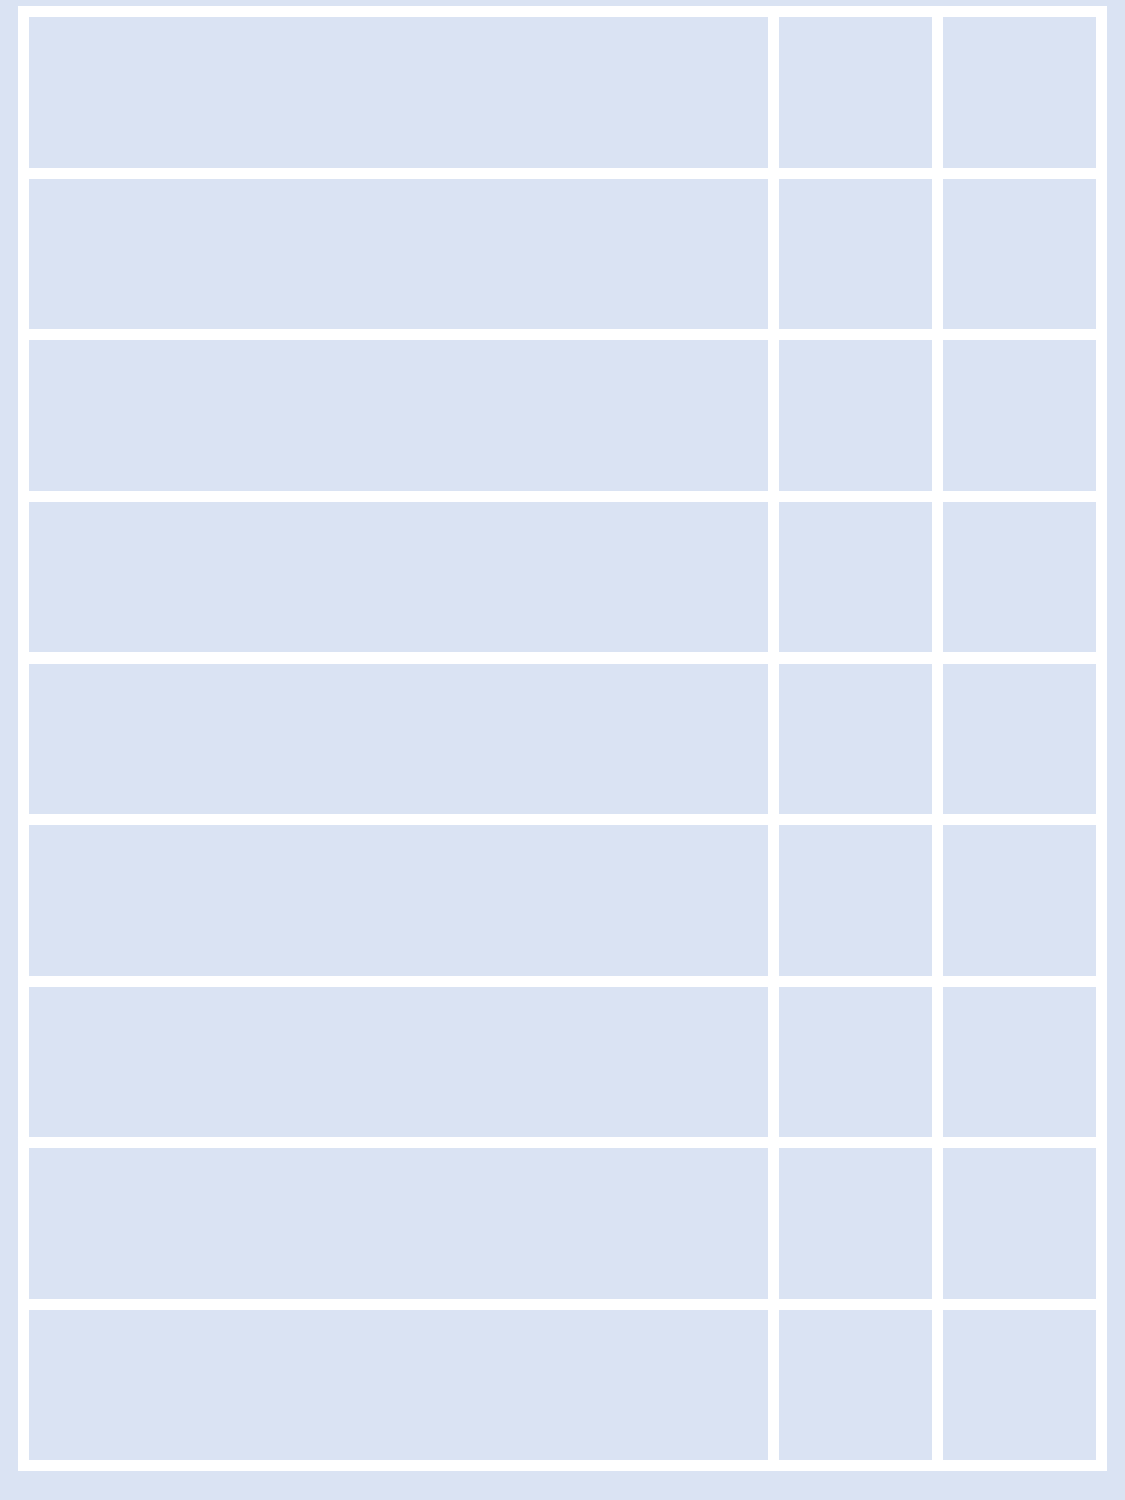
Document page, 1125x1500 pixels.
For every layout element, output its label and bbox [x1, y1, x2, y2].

table_cell [29, 987, 768, 1137]
table_cell [29, 1310, 768, 1460]
table_cell [943, 664, 1096, 814]
table_header [29, 17, 768, 168]
table_cell [29, 664, 768, 814]
table_cell [943, 340, 1096, 491]
table_cell [29, 340, 768, 491]
table_cell [779, 179, 932, 329]
table_cell [943, 179, 1096, 329]
table_cell [29, 825, 768, 976]
table_cell [943, 1310, 1096, 1460]
table_header [779, 17, 932, 168]
table_cell [29, 502, 768, 652]
table_cell [29, 179, 768, 329]
table_cell [29, 1148, 768, 1299]
table_cell [779, 1148, 932, 1299]
table_cell [779, 502, 932, 652]
table_cell [943, 987, 1096, 1137]
table_cell [943, 1148, 1096, 1299]
table_cell [779, 987, 932, 1137]
table_header [943, 17, 1096, 168]
table_cell [943, 502, 1096, 652]
table_cell [943, 825, 1096, 976]
table_cell [779, 340, 932, 491]
table_cell [779, 825, 932, 976]
table_cell [779, 1310, 932, 1460]
table_cell [779, 664, 932, 814]
